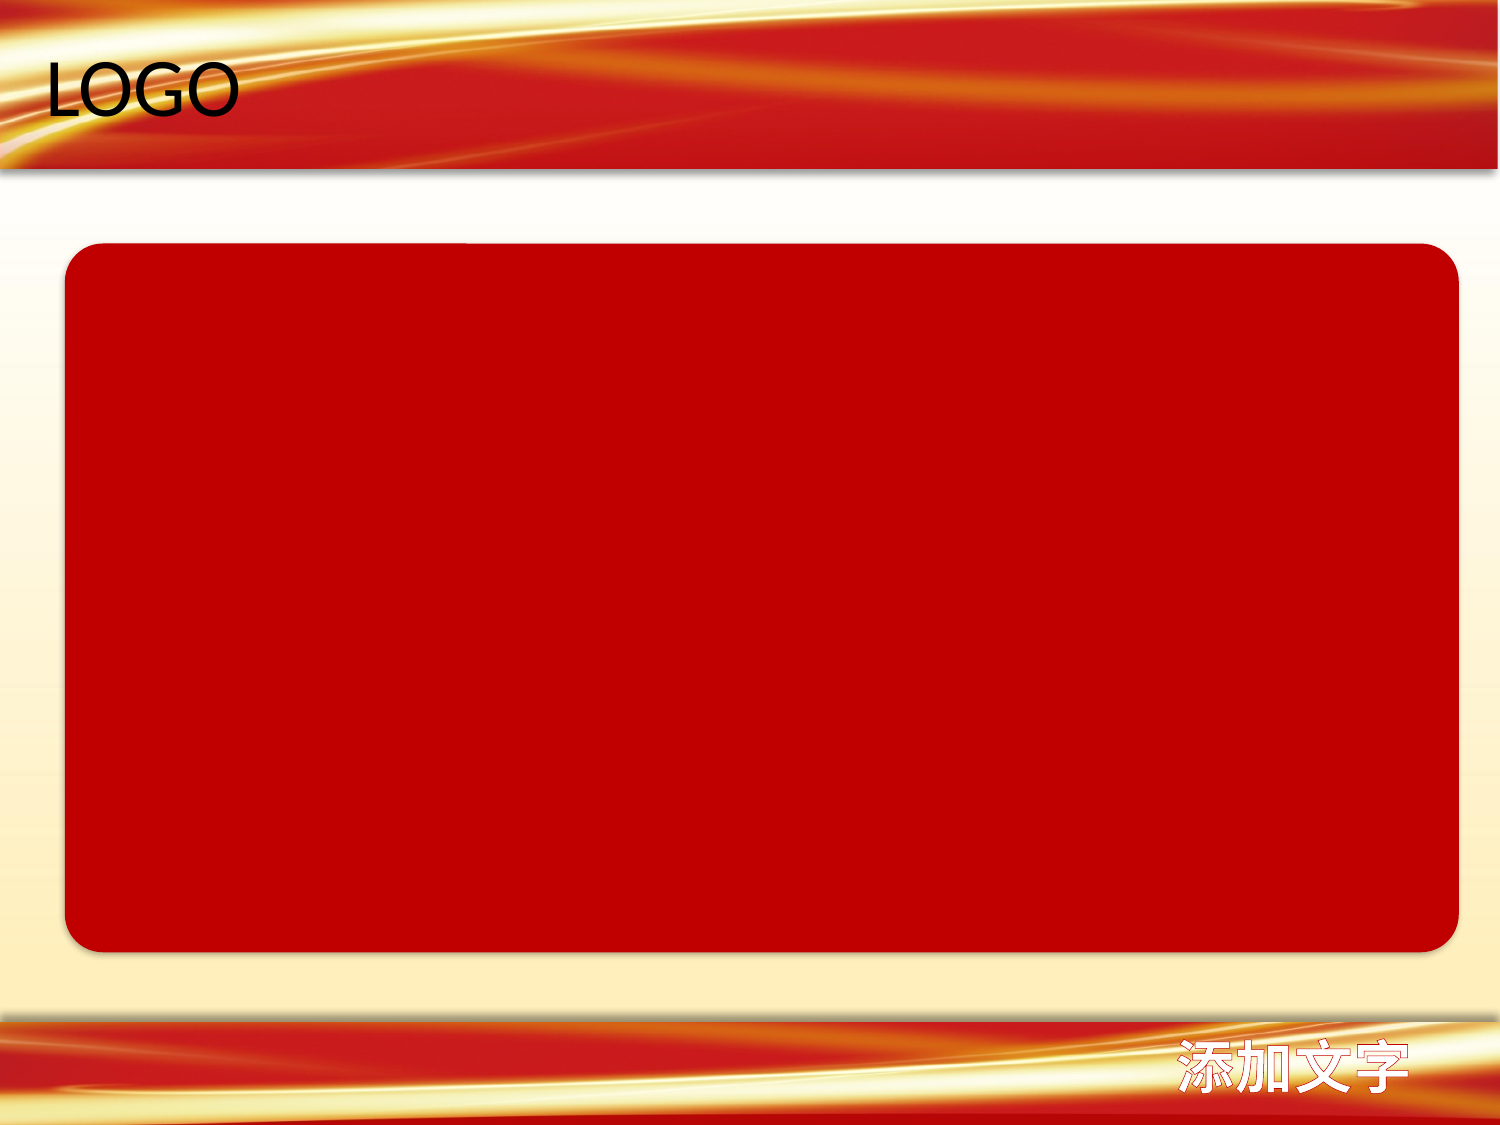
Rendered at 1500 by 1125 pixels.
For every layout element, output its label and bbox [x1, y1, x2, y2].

picture [0, 0, 1500, 1125]
text_box [64, 243, 1459, 953]
